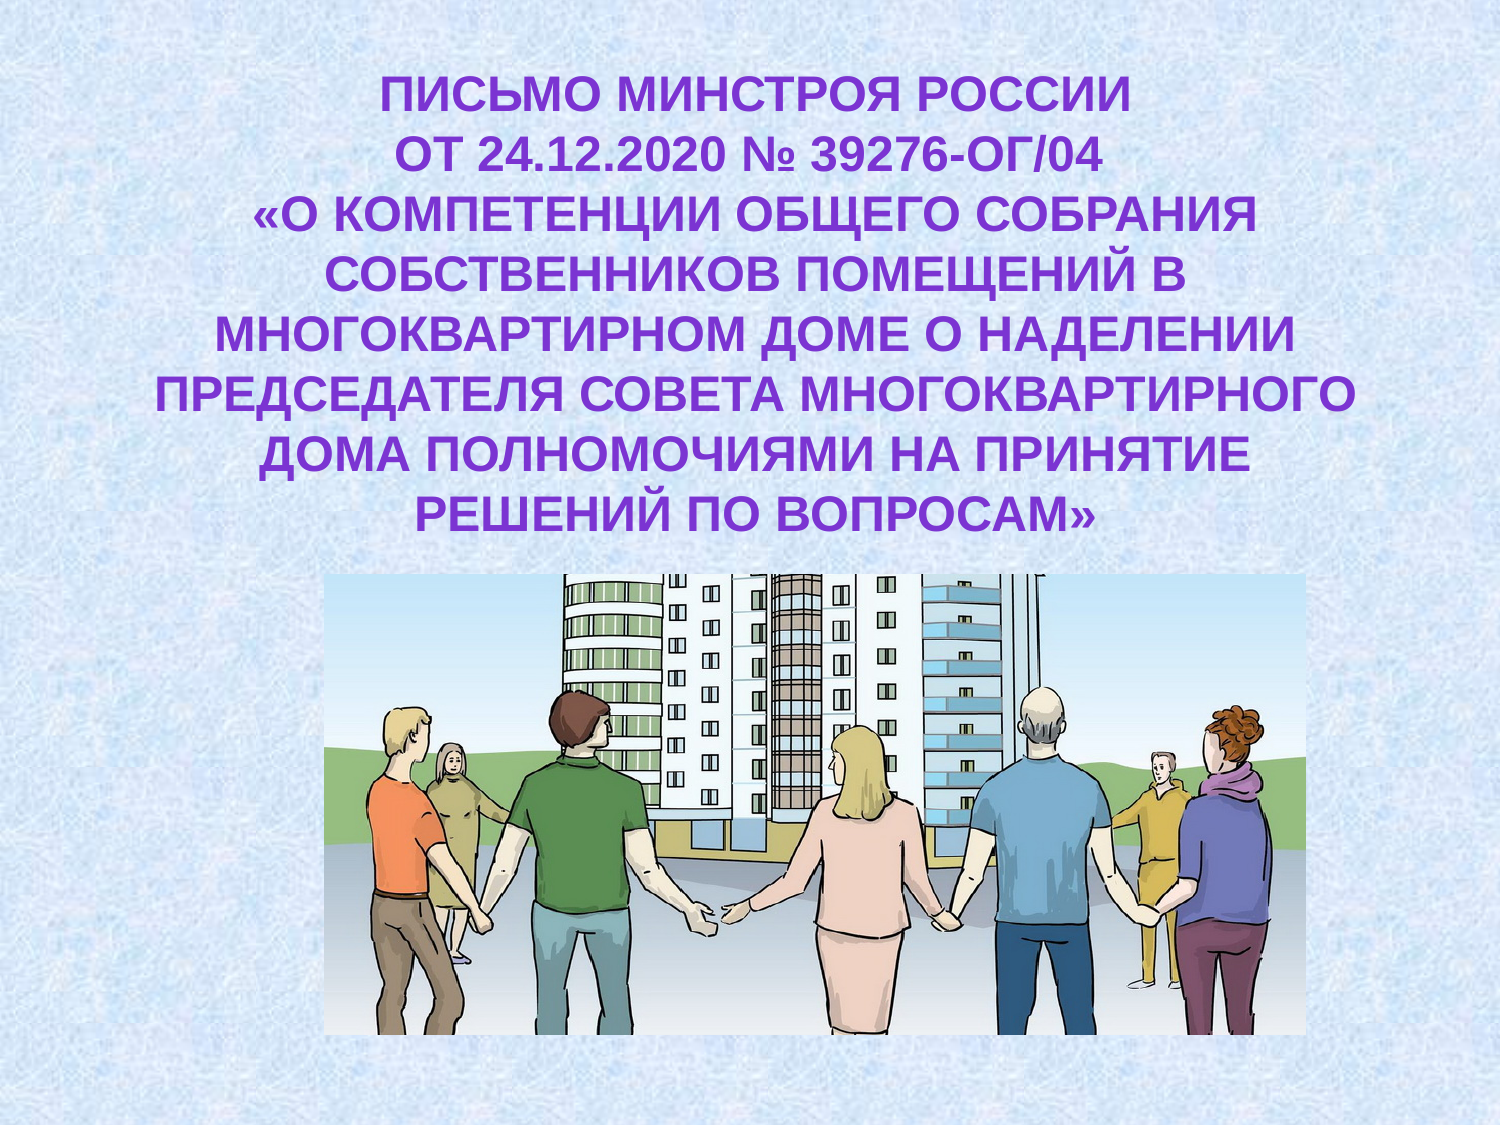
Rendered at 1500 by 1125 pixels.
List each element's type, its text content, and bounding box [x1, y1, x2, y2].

text_box Письмо Минстроя России от 24.12.2020 № 39276-ОГ/04 «О компетенции общего собрания собственников помещений в многоквартирном доме о наделении председателя совета многоквартирного дома полномочиями на принятие решений по вопросам» [135, 54, 1376, 550]
picture [0, 0, 1500, 1125]
